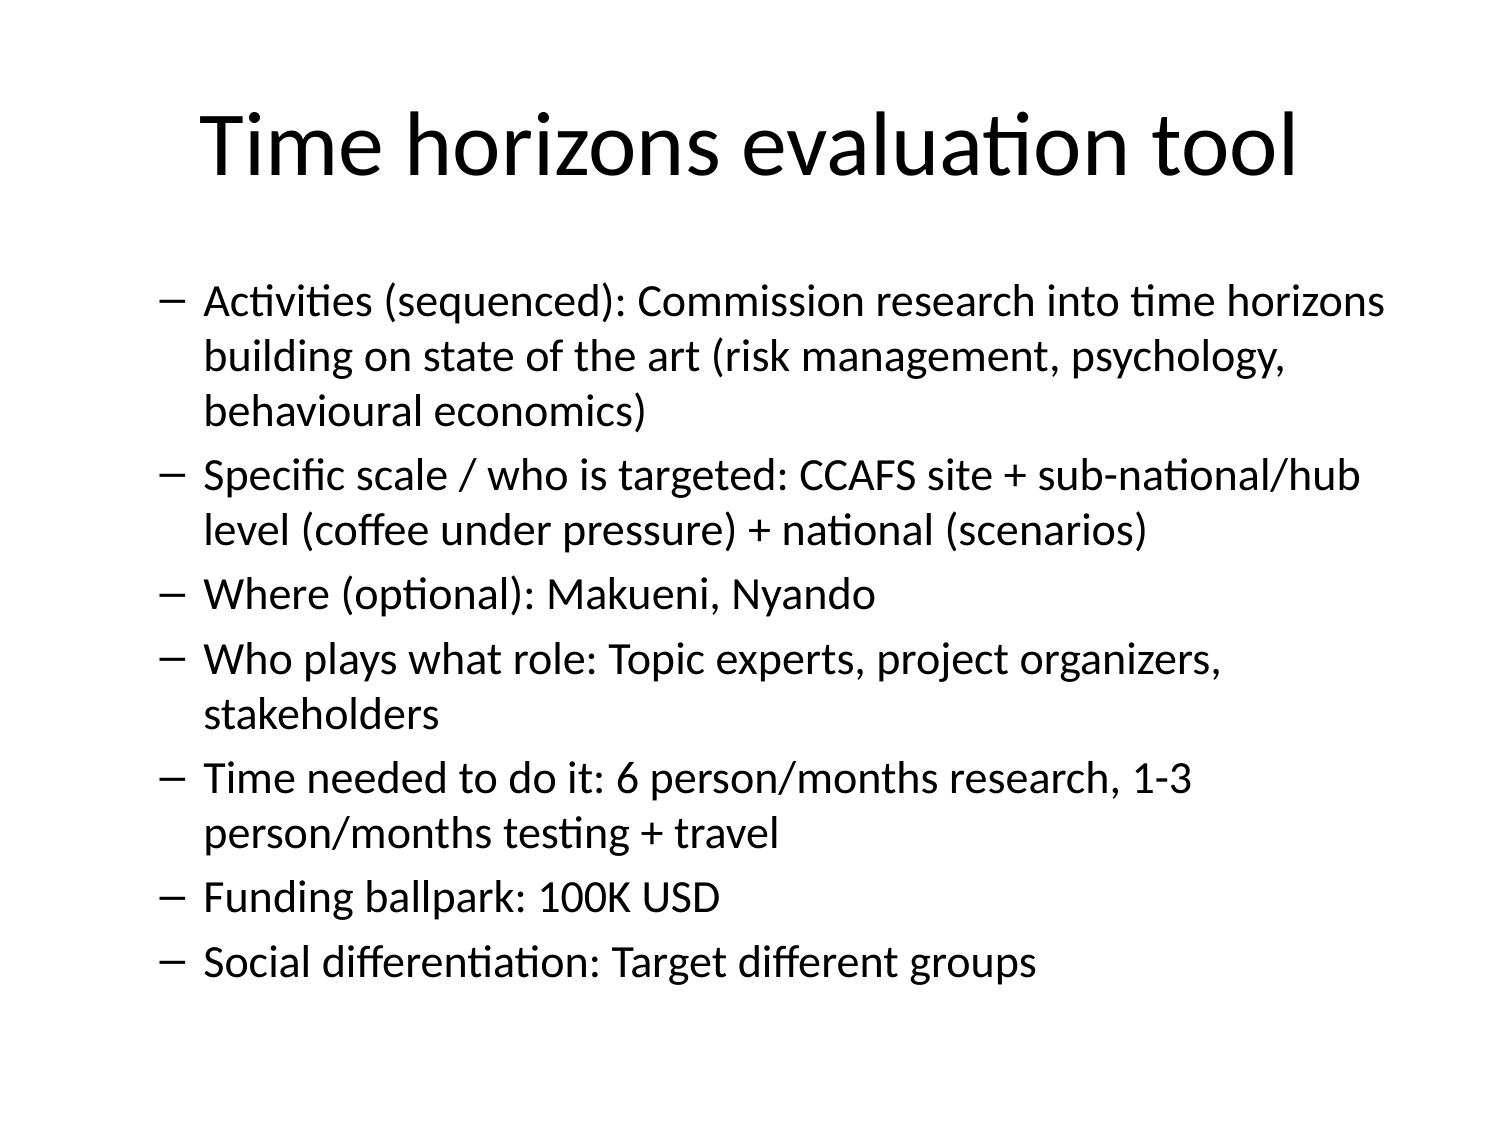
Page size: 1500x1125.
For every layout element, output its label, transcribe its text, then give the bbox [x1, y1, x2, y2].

title Time horizons evaluation tool [75, 45, 1425, 233]
list Activities (sequenced): Commission research into time horizons building on state of the art (risk management, psychology, behavioural economics) Specific scale / who is targeted: CCAFS site + sub-national/hub level (coffee under pressure) + national (scenarios) Where (optional): Makueni, Nyando Who plays what role: Topic experts, project organizers, stakeholders Time needed to do it: 6 person/months research, 1-3 person/months testing + travel Funding ballpark: 100K USD Social differentiation: Target different groups [75, 262, 1425, 1005]
